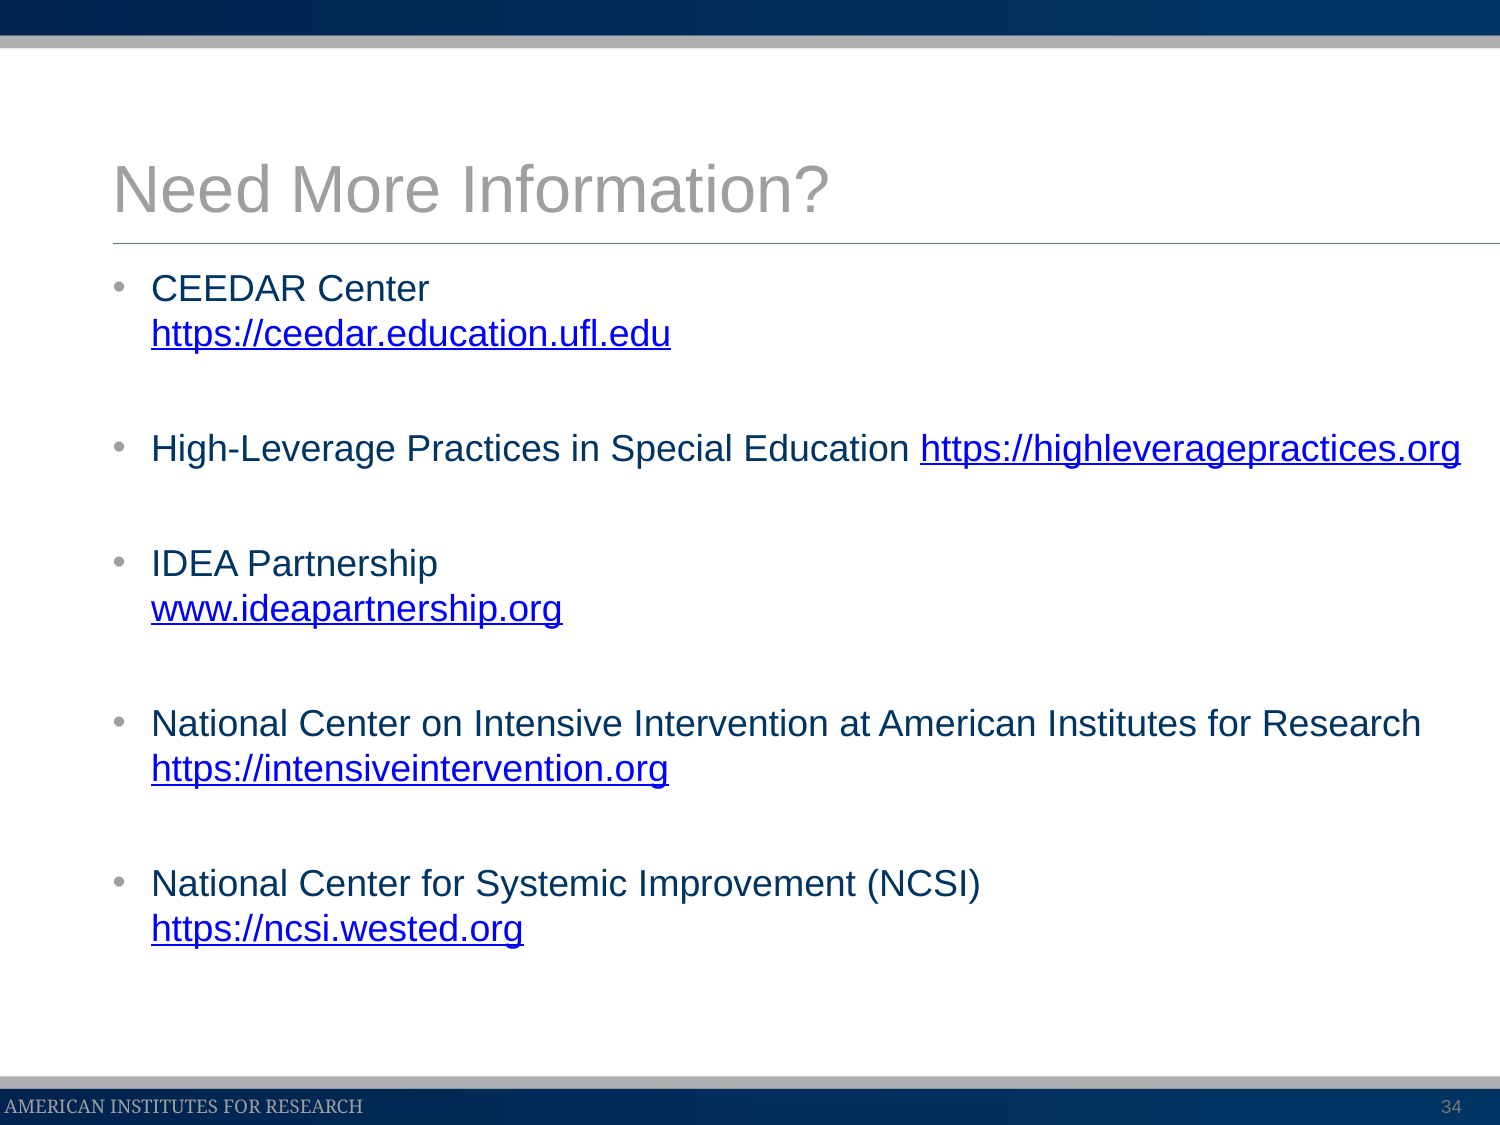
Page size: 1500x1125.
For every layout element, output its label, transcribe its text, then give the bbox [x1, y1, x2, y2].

title Need More Information? [112, 144, 1463, 226]
list CEEDAR Center https://ceedar.education.ufl.edu High-Leverage Practices in Special Education https://highleveragepractices.org IDEA Partnership www.ideapartnership.org National Center on Intensive Intervention at American Institutes for Research https://intensiveintervention.org National Center for Systemic Improvement (NCSI) https://ncsi.wested.org [112, 263, 1463, 1096]
picture [0, 0, 1500, 1125]
slide_number 34 [1438, 1095, 1462, 1118]
